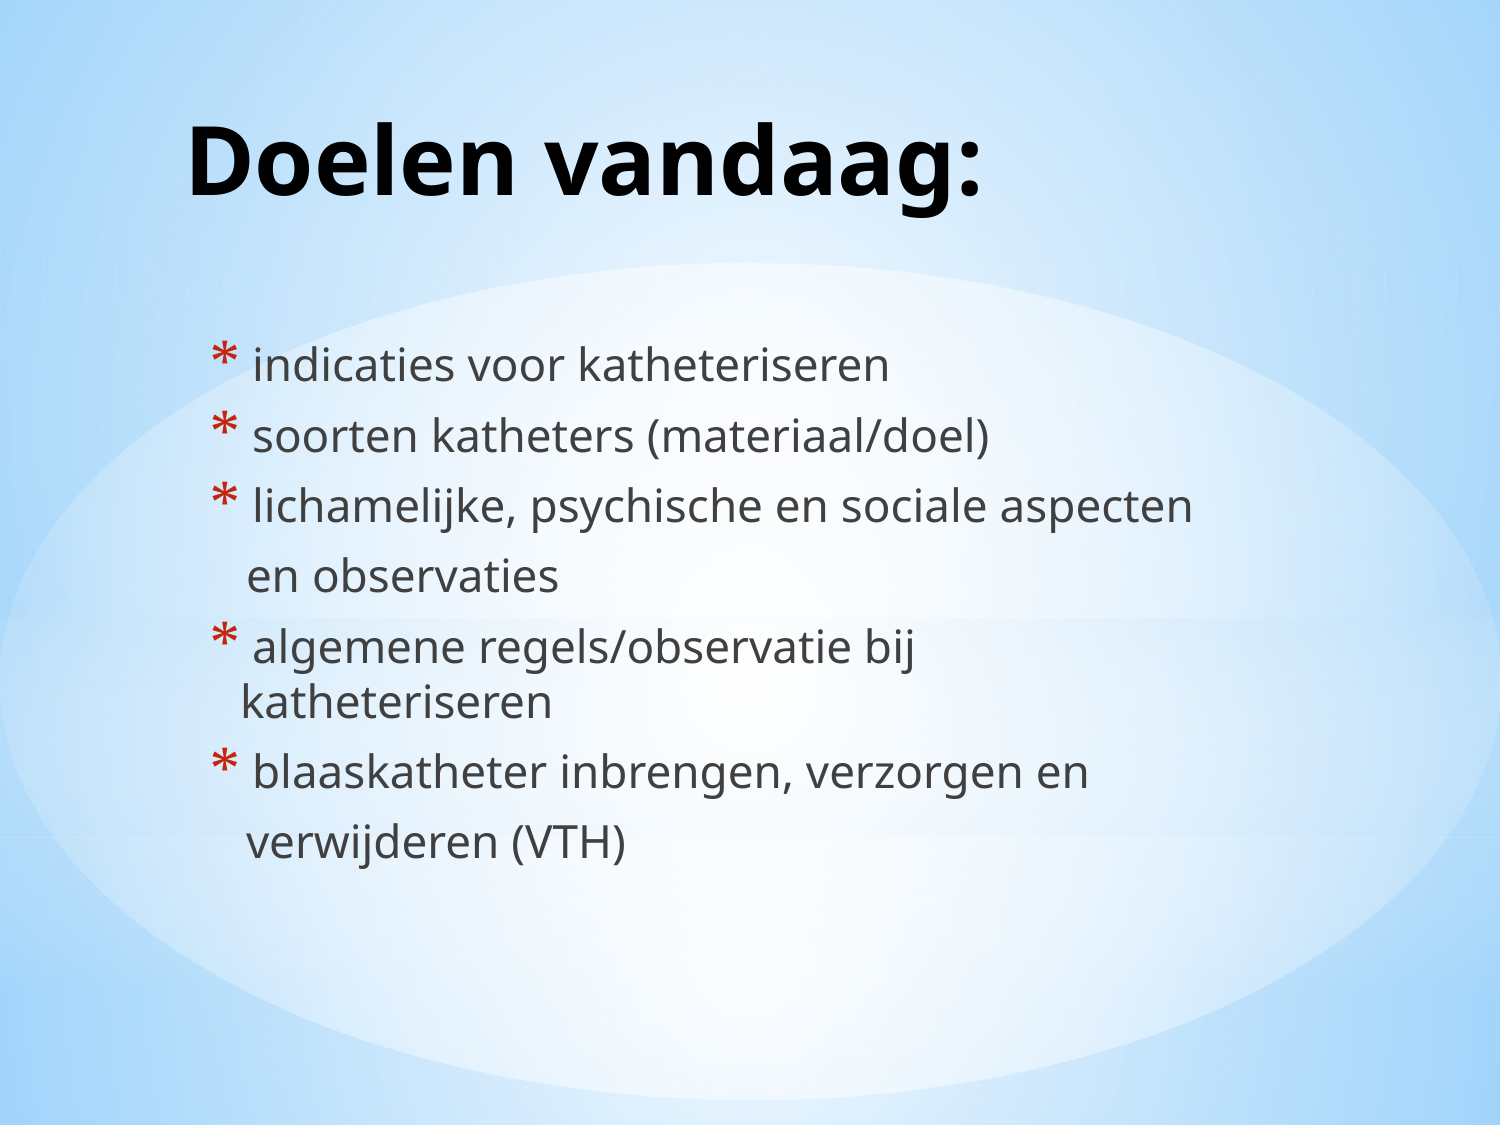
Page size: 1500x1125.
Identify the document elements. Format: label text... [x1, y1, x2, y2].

list indicaties voor katheteriseren soorten katheters (materiaal/doel) lichamelijke, psychische en sociale aspecten en observaties algemene regels/observatie bij katheteriseren blaaskatheter inbrengen, verzorgen en verwijderen (VTH) [187, 328, 1238, 899]
title Doelen vandaag: [169, 92, 1238, 280]
